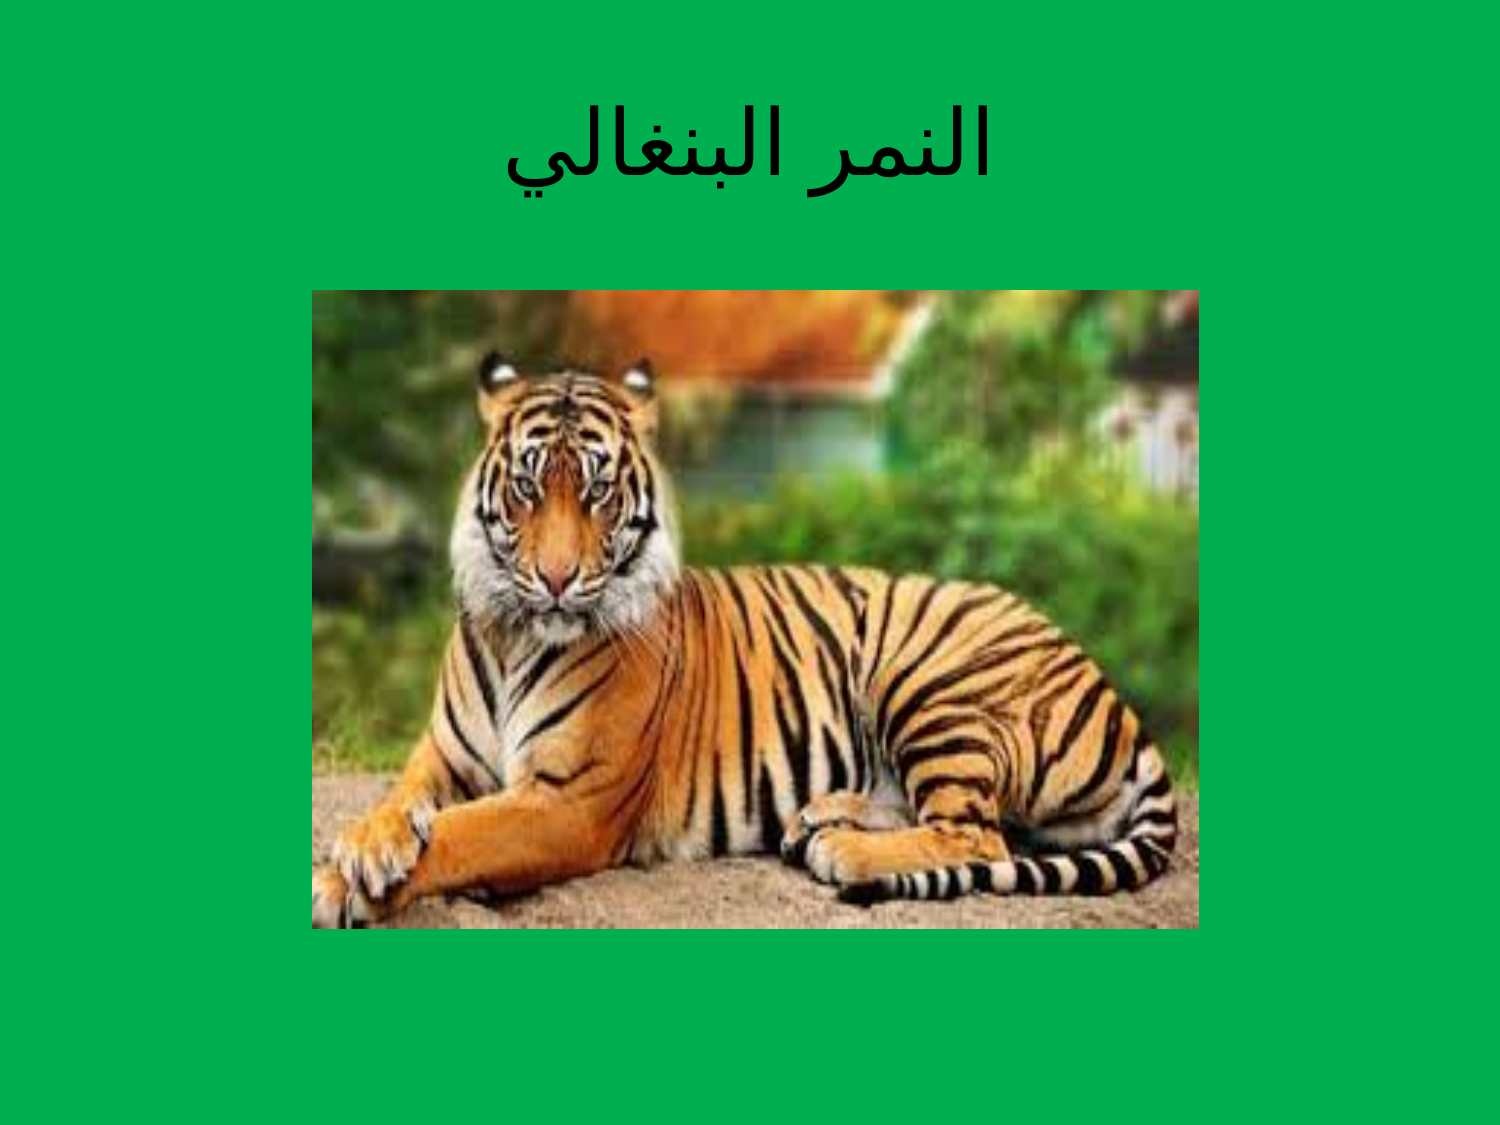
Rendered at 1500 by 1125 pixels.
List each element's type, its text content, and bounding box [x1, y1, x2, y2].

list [312, 290, 1200, 929]
title النمر البنغالي [75, 45, 1425, 233]
